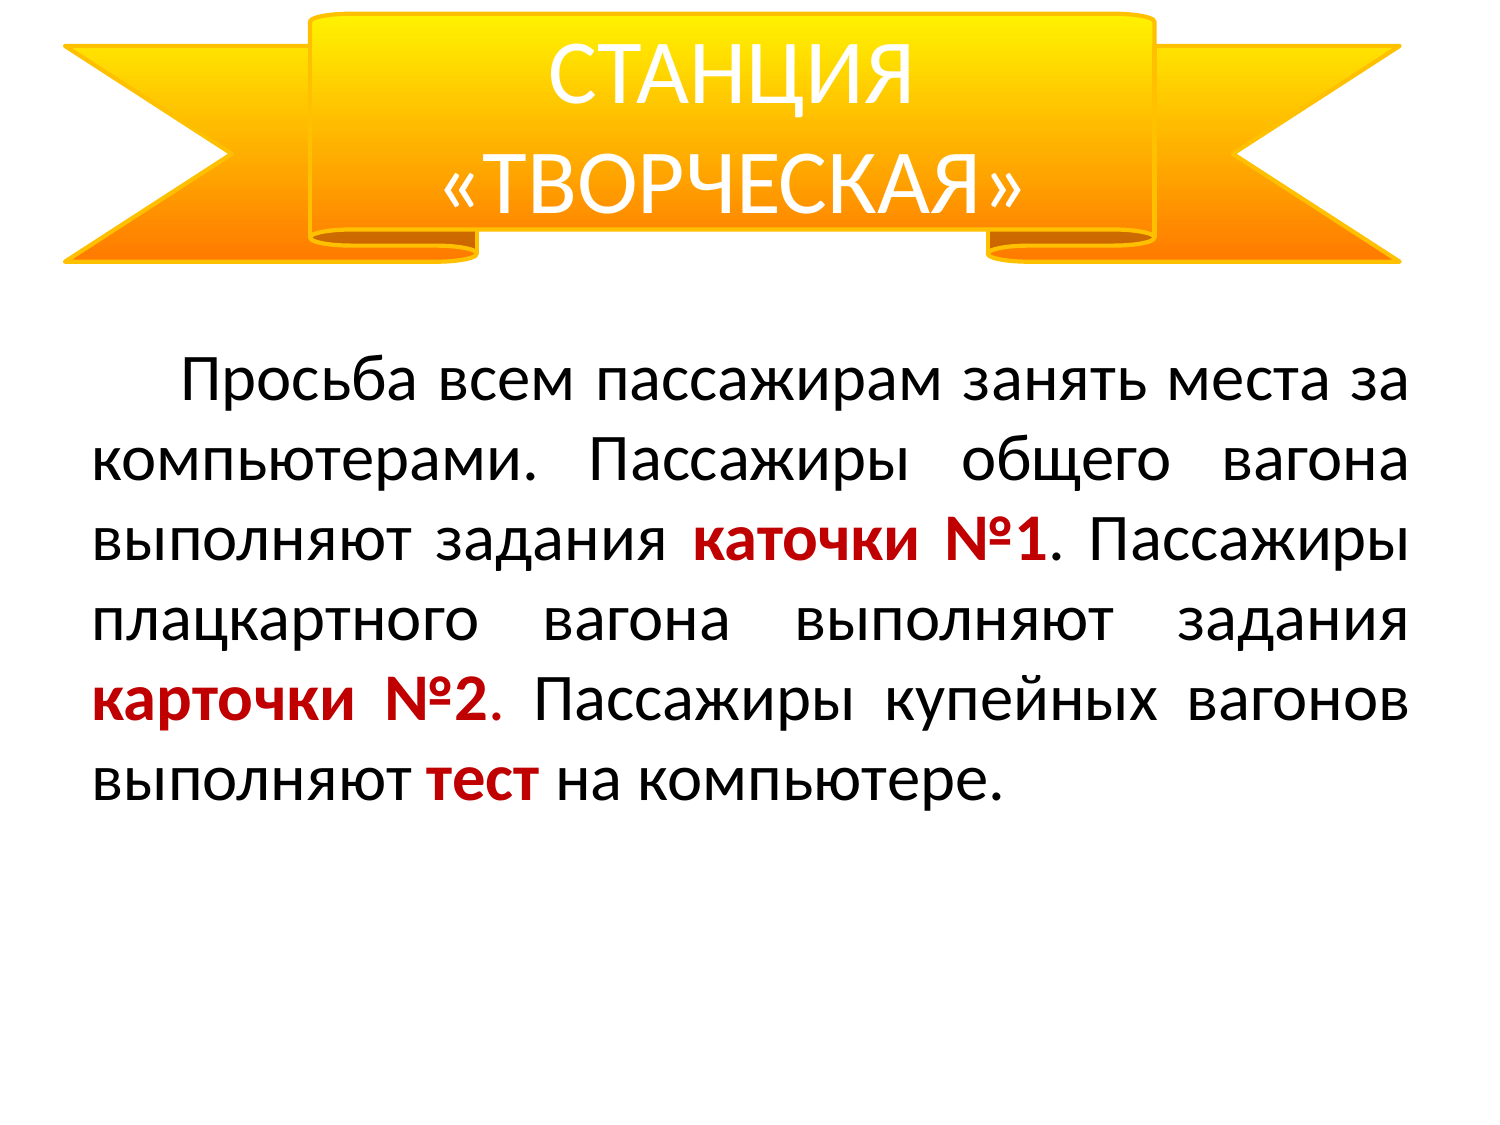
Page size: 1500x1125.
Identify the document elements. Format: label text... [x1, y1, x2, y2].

list Просьба всем пассажирам занять места за компьютерами. Пассажиры общего вагона выполняют задания каточки №1. Пассажиры плацкартного вагона выполняют задания карточки №2. Пассажиры купейных вагонов выполняют тест на компьютере. [76, 326, 1427, 882]
text_box СТАНЦИЯ «ТВОРЧЕСКАЯ» [62, 11, 1402, 264]
